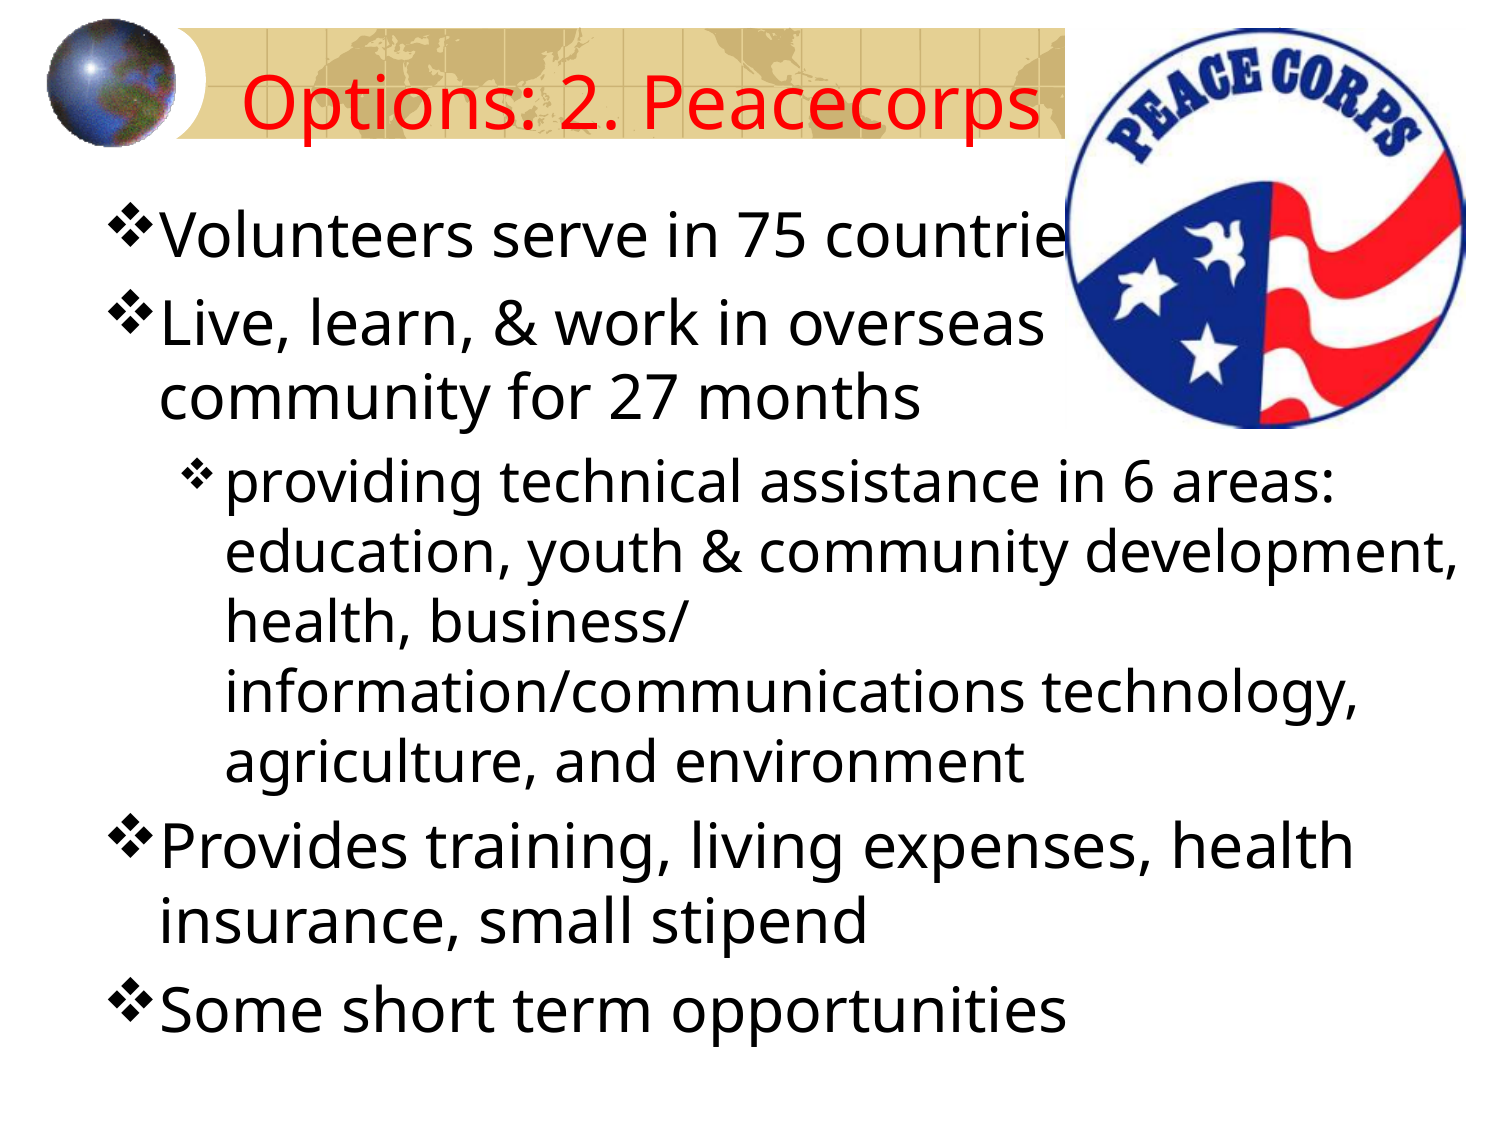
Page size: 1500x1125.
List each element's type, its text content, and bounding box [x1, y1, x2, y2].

title Options: 2. Peacecorps [224, 37, 1060, 163]
list Volunteers serve in 75 countries Live, learn, & work in overseas community for 27 months providing technical assistance in 6 areas: education, youth & community development, health, business/ information/communications technology, agriculture, and environment Provides training, living expenses, health insurance, small stipend Some short term opportunities [87, 187, 1476, 1026]
picture [42, 14, 190, 151]
picture [1065, 28, 1467, 429]
